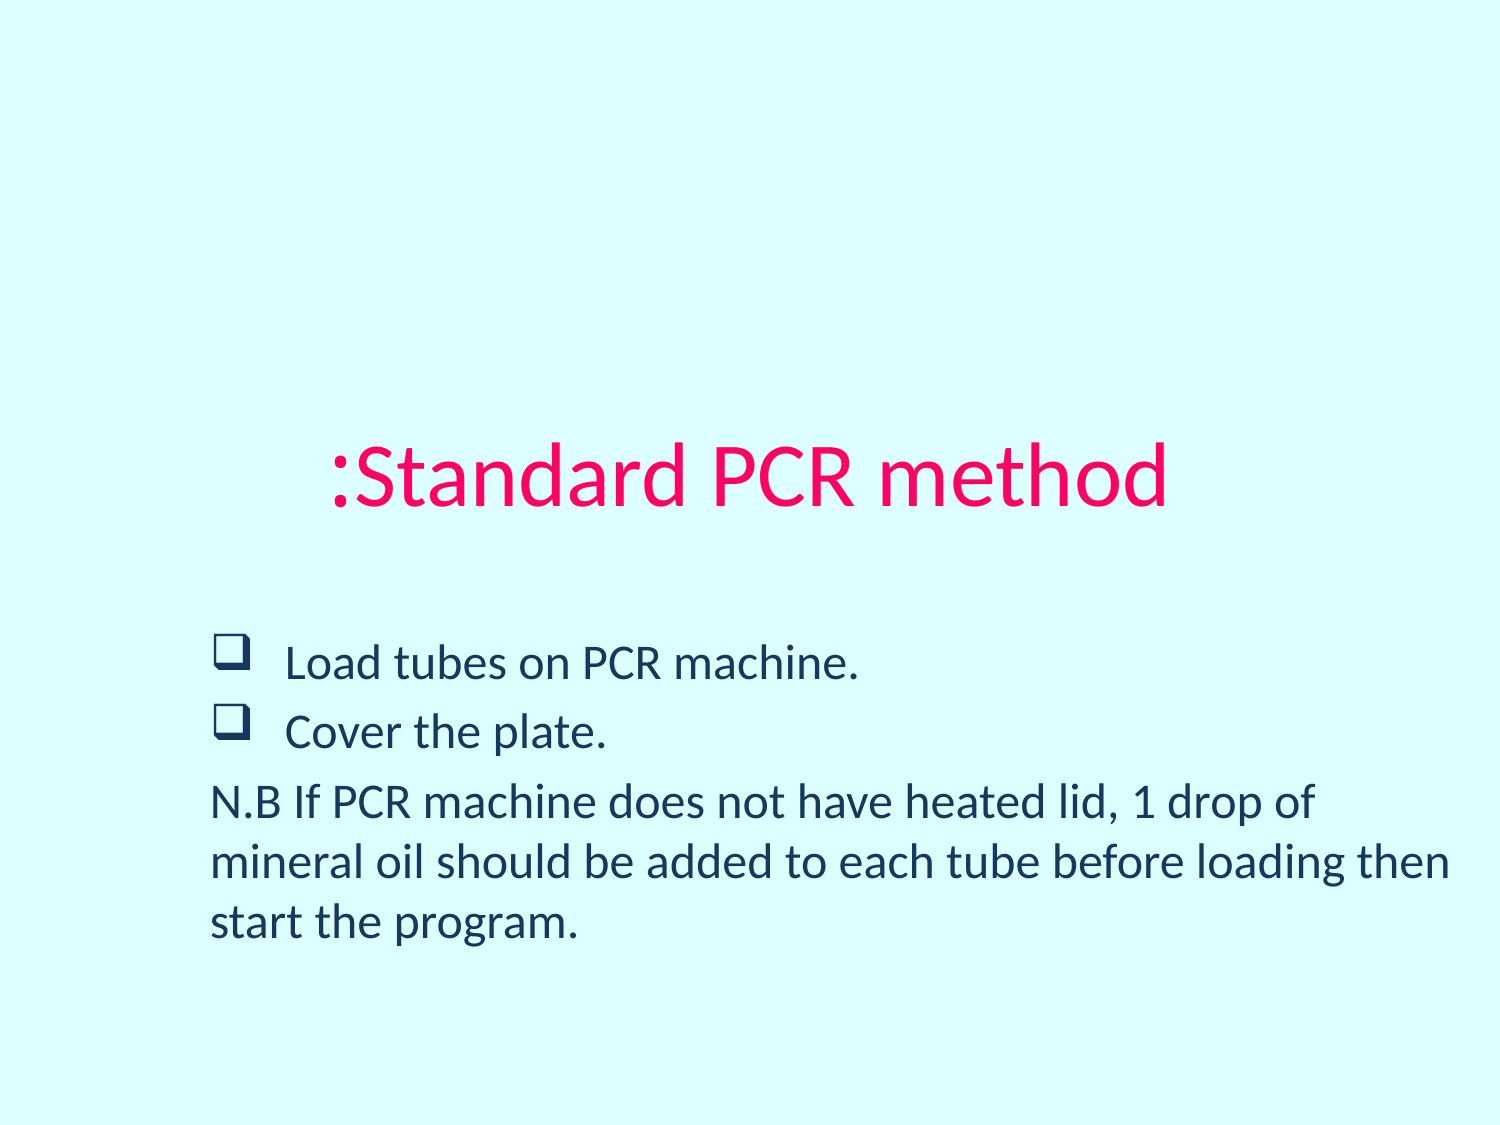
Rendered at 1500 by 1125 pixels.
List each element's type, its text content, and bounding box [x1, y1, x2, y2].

subtitle Load tubes on PCR machine. Cover the plate. N.B If PCR machine does not have heated lid, 1 drop of mineral oil should be added to each tube before loading then start the program. [194, 621, 1470, 953]
title Standard PCR method: [112, 349, 1388, 591]
